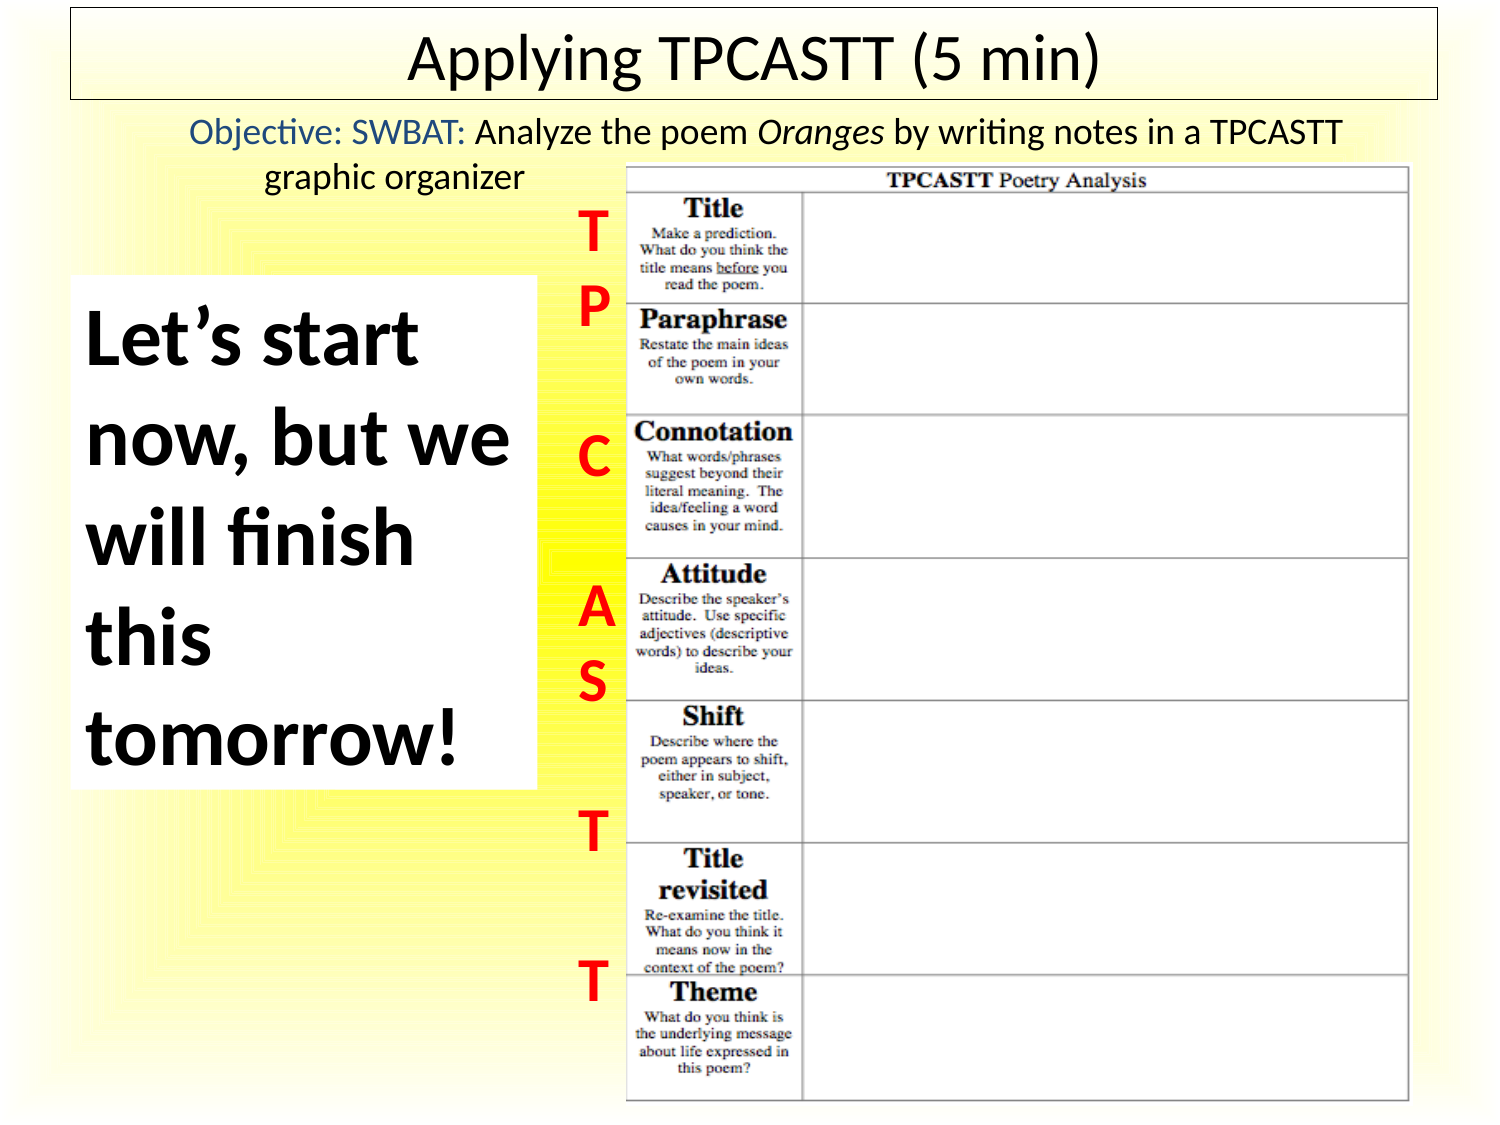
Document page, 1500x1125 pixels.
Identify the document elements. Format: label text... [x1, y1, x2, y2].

title Applying TPCASTT (5 min) [70, 7, 1438, 100]
text_box Let’s start now, but we will finish this tomorrow! [70, 275, 538, 790]
text_box Objective: SWBAT: Analyze the poem Oranges by writing notes in a TPCASTT graphic organizer [70, 99, 1413, 205]
picture [625, 162, 1413, 1107]
text_box T P C A S T T [563, 182, 620, 1022]
